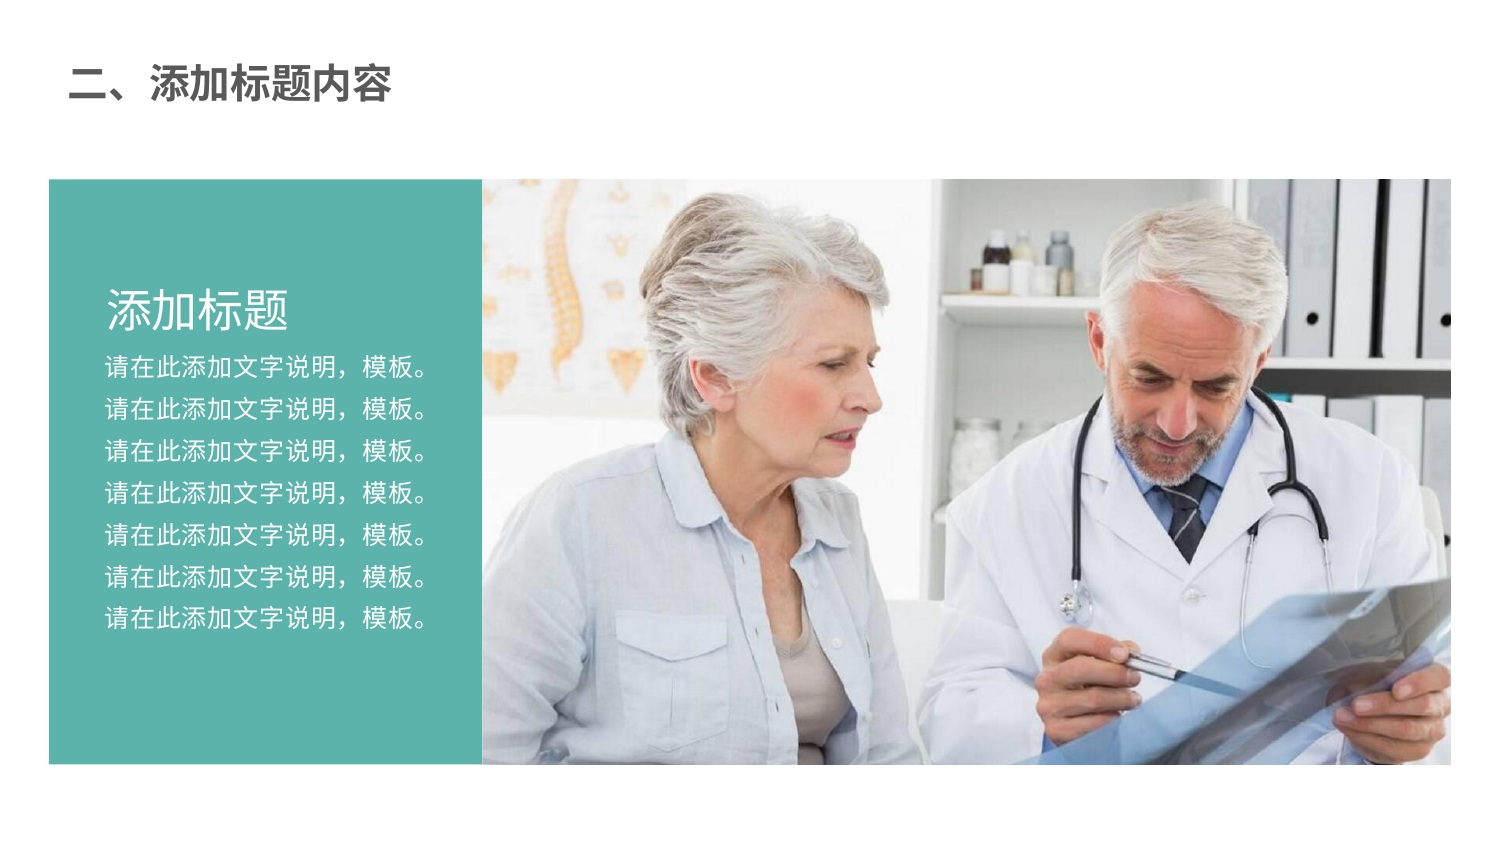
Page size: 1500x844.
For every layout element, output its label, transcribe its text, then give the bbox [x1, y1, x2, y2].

text_box [484, 177, 1453, 766]
text_box [47, 177, 484, 767]
text_box 添加标题 [91, 274, 304, 332]
text_box 二、添加标题内容 [53, 50, 481, 114]
text_box 请在此添加文字说明，模板。请在此添加文字说明，模板。请在此添加文字说明，模板。请在此添加文字说明，模板。请在此添加文字说明，模板。请在此添加文字说明，模板。请在此添加文字说明，模板。 [89, 332, 430, 641]
